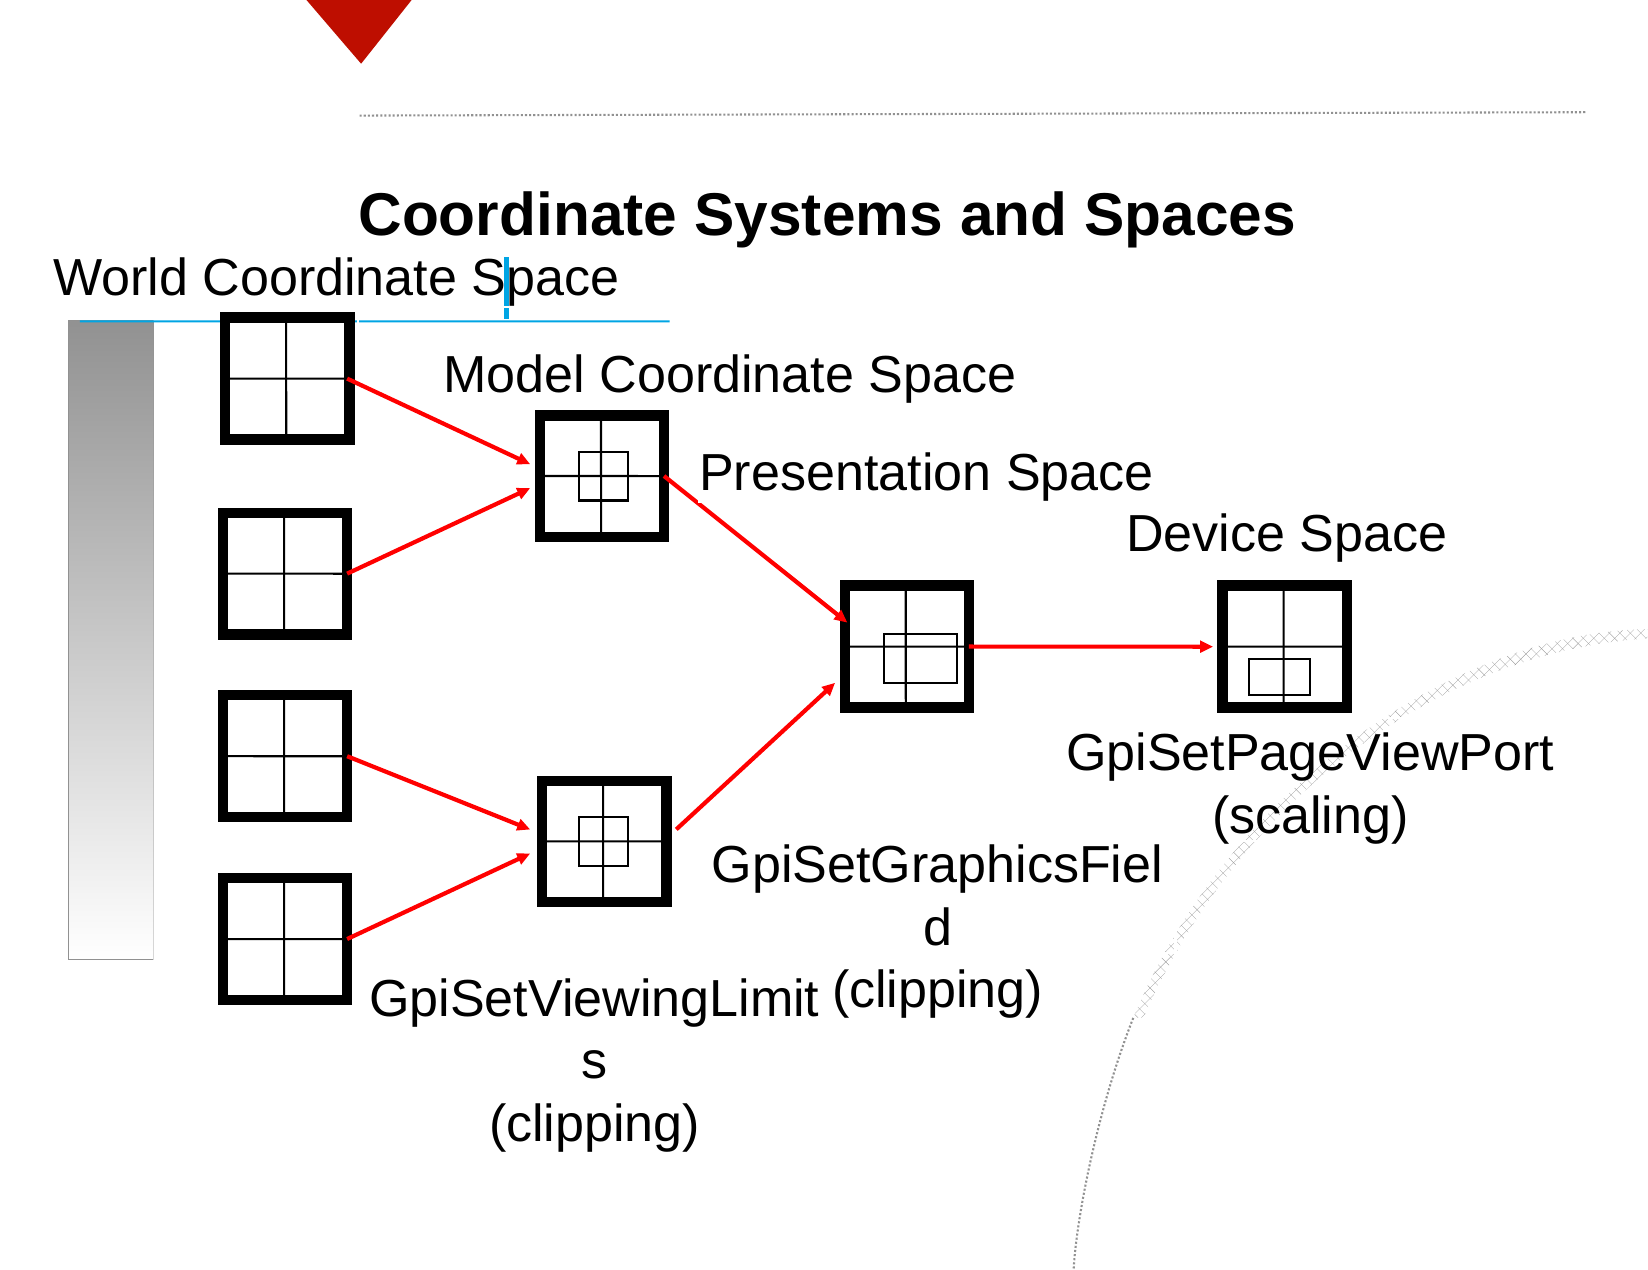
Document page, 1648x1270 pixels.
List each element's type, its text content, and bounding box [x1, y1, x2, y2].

text_box [285, 695, 348, 818]
text_box [1249, 658, 1311, 696]
text_box [223, 940, 284, 1000]
text_box [223, 512, 284, 573]
text_box [223, 695, 284, 756]
text_box [225, 379, 286, 440]
text_box [285, 878, 348, 1000]
text_box [347, 853, 530, 940]
text_box [1284, 585, 1347, 708]
text_box [347, 487, 530, 574]
text_box [604, 780, 667, 903]
text_box World Coordinate Space [53, 243, 629, 307]
text_box [223, 574, 284, 635]
text_box GpiSetViewingLimits (clipping) [357, 964, 832, 1087]
text_box [542, 842, 603, 903]
text_box [540, 415, 601, 537]
text_box [542, 780, 603, 841]
text_box [676, 683, 835, 830]
text_box [287, 317, 350, 379]
text_box [578, 817, 628, 866]
text_box [1222, 647, 1283, 708]
text_box Model Coordinate Space [443, 340, 1044, 405]
text_box GpiSetPageViewPort (scaling) [1052, 718, 1568, 841]
text_box Coordinate Systems and Spaces [358, 105, 1578, 332]
text_box [347, 378, 530, 465]
text_box [223, 878, 284, 939]
text_box [968, 640, 1213, 653]
text_box [906, 585, 969, 708]
text_box [844, 647, 905, 708]
text_box [663, 475, 848, 623]
text_box [602, 415, 665, 537]
text_box Presentation Space [699, 438, 1178, 502]
text_box GpiSetGraphicsField (clipping) [699, 830, 1176, 953]
text_box [223, 757, 284, 818]
text_box [578, 451, 628, 501]
text_box Device Space [1126, 499, 1471, 563]
text_box [287, 379, 350, 440]
text_box [844, 585, 905, 646]
text_box [883, 634, 957, 684]
text_box [347, 756, 530, 831]
text_box [225, 317, 286, 378]
text_box [285, 512, 348, 635]
text_box [1222, 585, 1283, 646]
